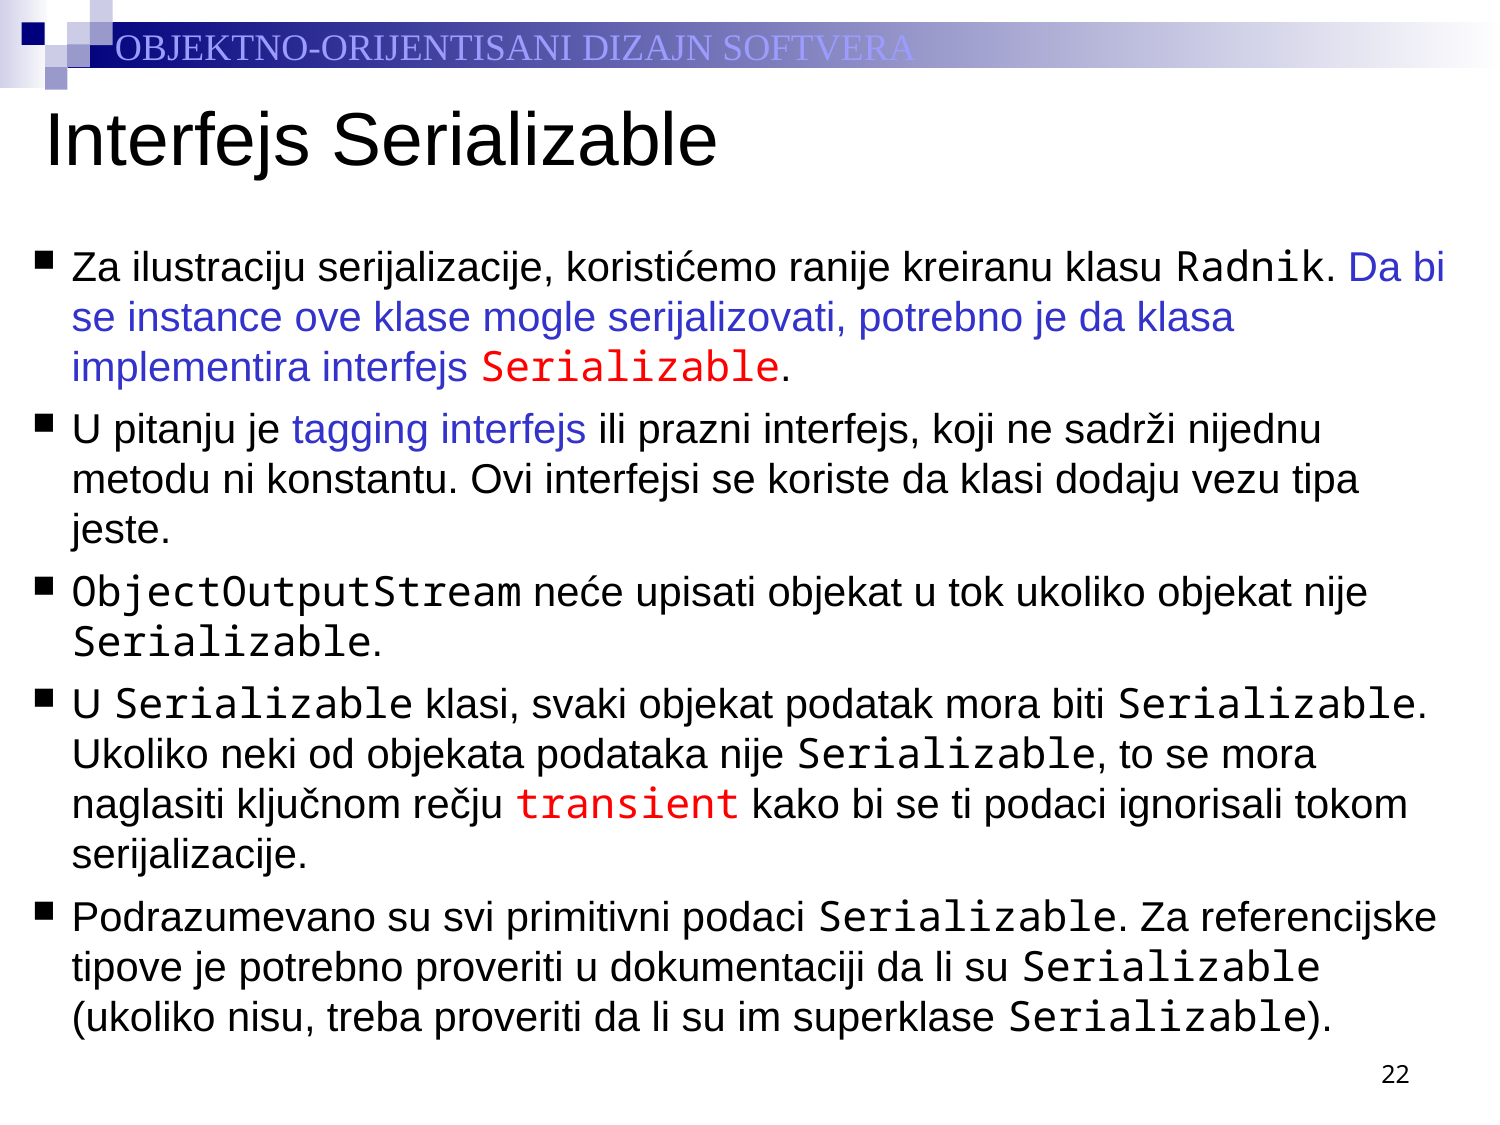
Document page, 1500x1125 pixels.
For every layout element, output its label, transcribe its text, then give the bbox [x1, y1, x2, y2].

text_box Za ilustraciju serijalizacije, koristićemo ranije kreiranu klasu Radnik. Da bi se instance ove klase mogle serijalizovati, potrebno je da klasa implementira interfejs Serializable. U pitanju je tagging interfejs ili prazni interfejs, koji ne sadrži nijednu metodu ni konstantu. Ovi interfejsi se koriste da klasi dodaju vezu tipa jeste. ObjectOutputStream neće upisati objekat u tok ukoliko objekat nije Serializable. U Serializable klasi, svaki objekat podatak mora biti Serializable. Ukoliko neki od objekata podataka nije Serializable, to se mora naglasiti ključnom rečju transient kako bi se ti podaci ignorisali tokom serijalizacije. Podrazumevano su svi primitivni podaci Serializable. Za referencijske tipove je potrebno proveriti u dokumentaciji da li su Serializable (ukoliko nisu, treba proveriti da li su im superklase Serializable). [17, 232, 1483, 953]
title Interfejs Serializable [29, 86, 809, 185]
slide_number 22 [1074, 1024, 1426, 1101]
